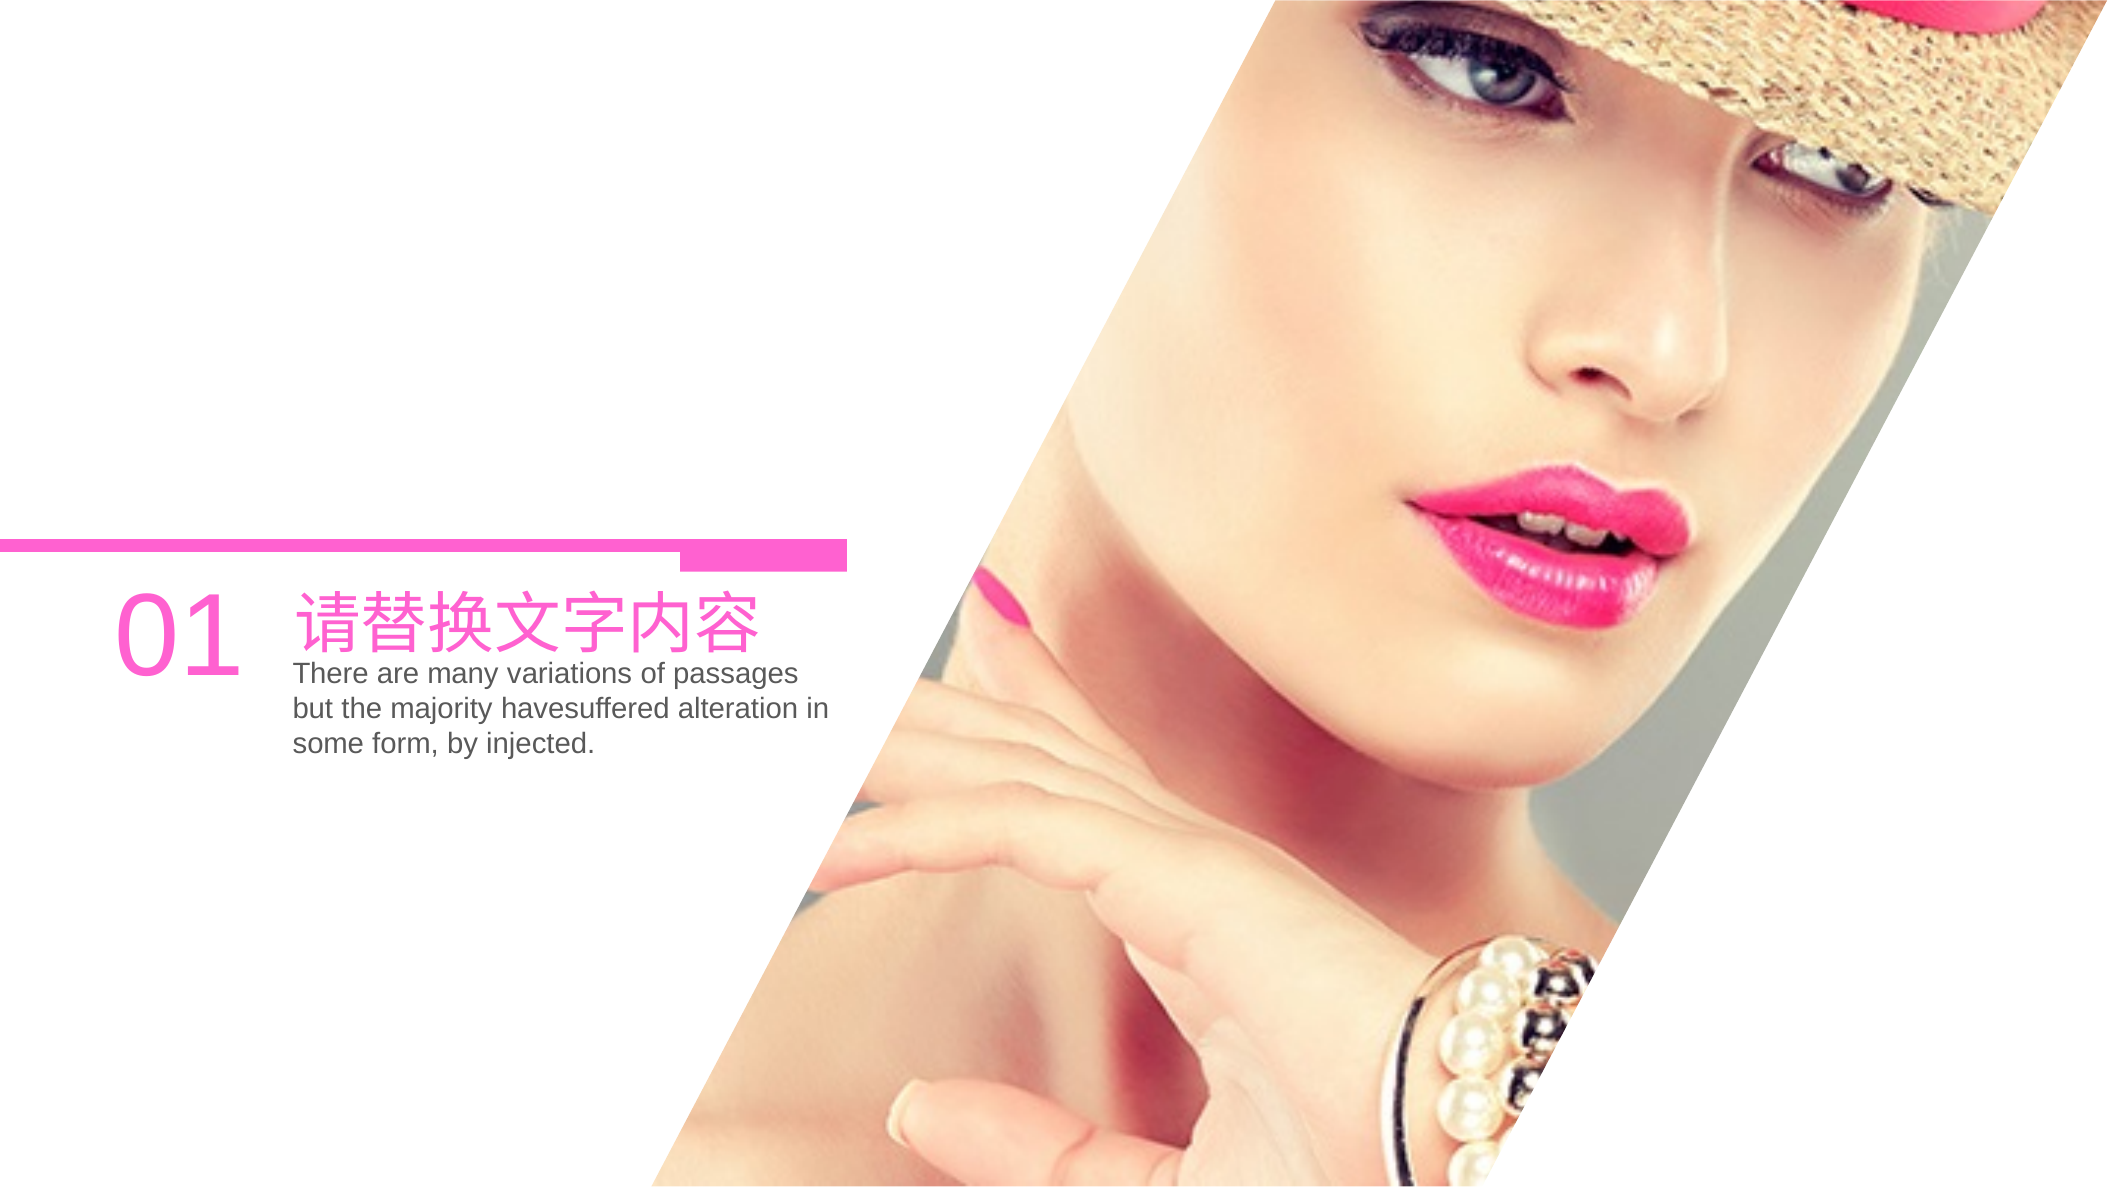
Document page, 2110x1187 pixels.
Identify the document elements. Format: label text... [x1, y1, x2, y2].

text_box [651, 0, 2108, 1187]
text_box 请替换文字内容 [294, 572, 762, 653]
text_box 01 [94, 572, 266, 706]
text_box There are many variations of passages but the majority havesuffered alteration in some form, by injected. [292, 653, 848, 760]
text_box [0, 539, 848, 572]
